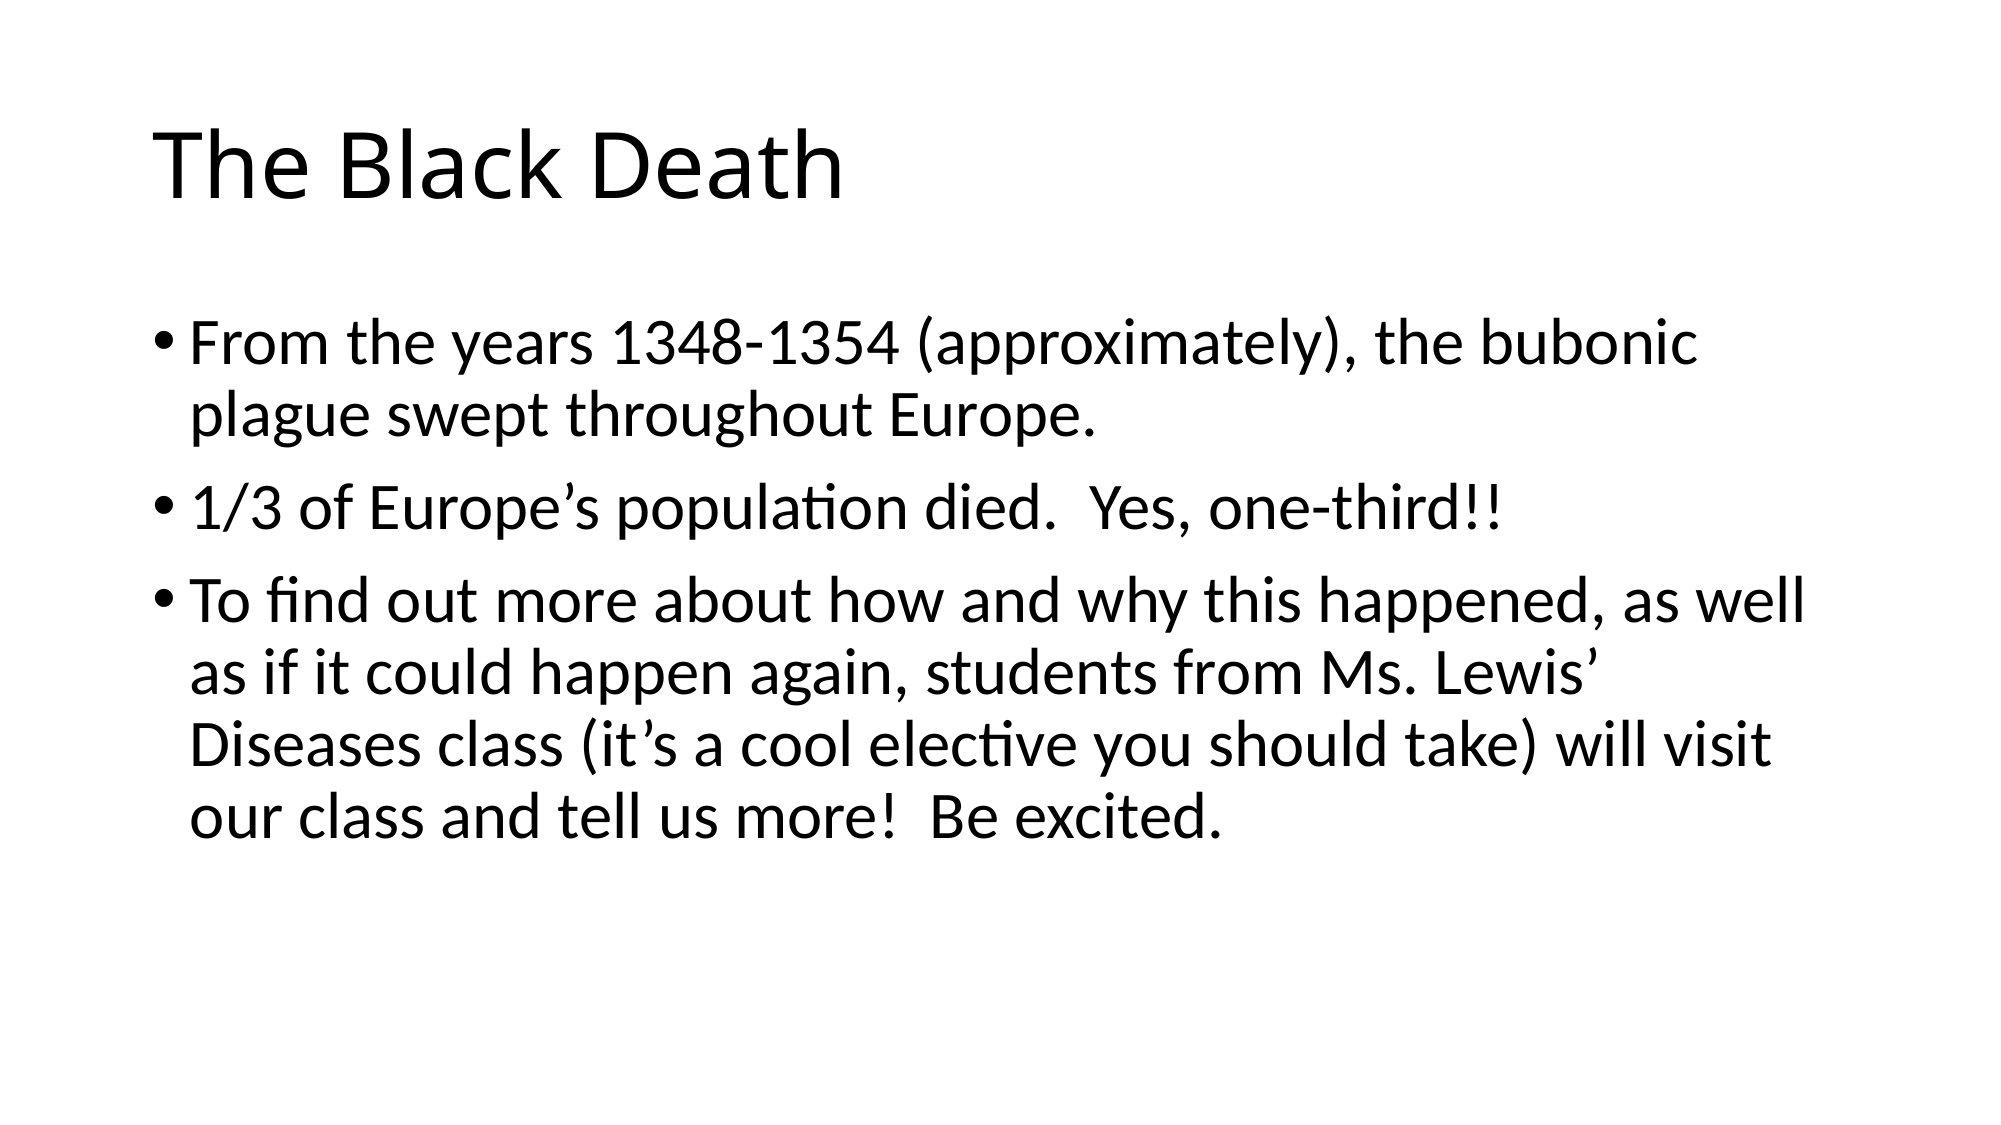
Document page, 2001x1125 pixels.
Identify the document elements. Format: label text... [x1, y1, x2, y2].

title The Black Death [137, 59, 1863, 278]
list From the years 1348-1354 (approximately), the bubonic plague swept throughout Europe. 1/3 of Europe’s population died. Yes, one-third!! To find out more about how and why this happened, as well as if it could happen again, students from Ms. Lewis’ Diseases class (it’s a cool elective you should take) will visit our class and tell us more! Be excited. [137, 299, 1863, 1014]
